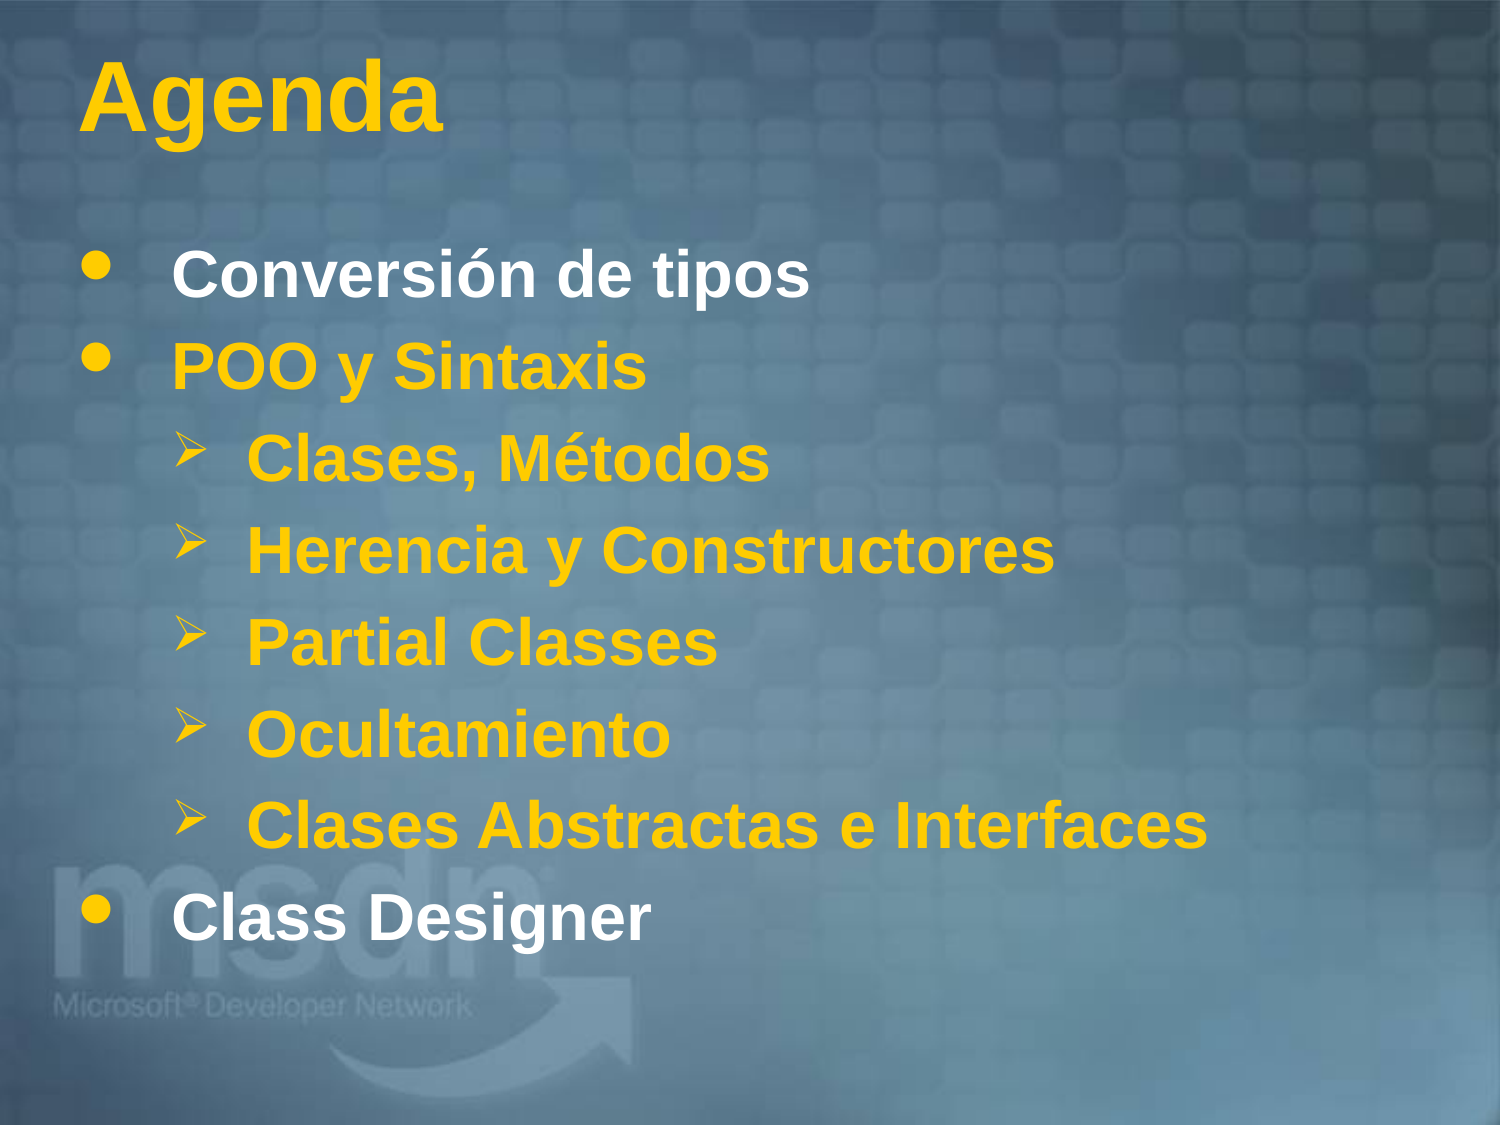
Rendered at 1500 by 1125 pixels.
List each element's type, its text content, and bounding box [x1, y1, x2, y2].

picture [0, 0, 1500, 1125]
title Agenda [62, 37, 1469, 161]
list Conversión de tipos POO y Sintaxis Clases, Métodos Herencia y Constructores Partial Classes Ocultamiento Clases Abstractas e Interfaces Class Designer [62, 232, 1470, 991]
